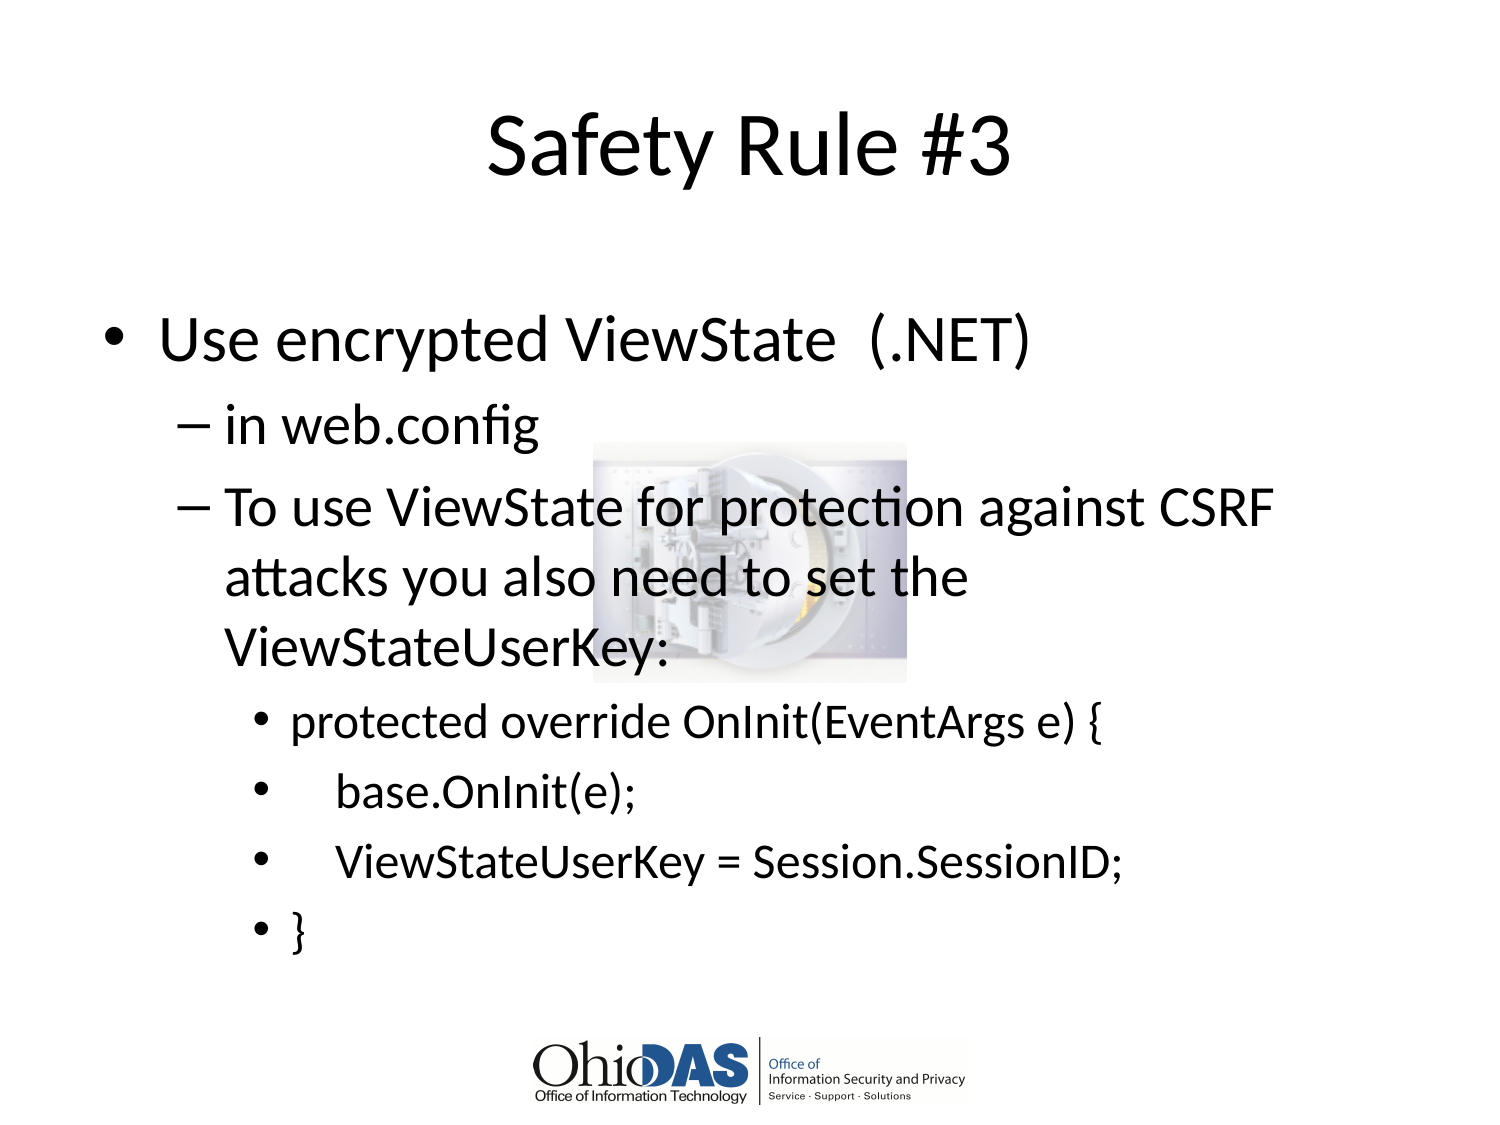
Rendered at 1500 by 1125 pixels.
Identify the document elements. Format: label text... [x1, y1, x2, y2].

picture [533, 1037, 969, 1105]
title Safety Rule #3 [75, 45, 1425, 233]
list Use encrypted ViewState (.NET) in web.config To use ViewState for protection against CSRF attacks you also need to set the ViewStateUserKey: protected override OnInit(EventArgs e) { base.OnInit(e); ViewStateUserKey = Session.SessionID; } [87, 287, 1425, 1013]
